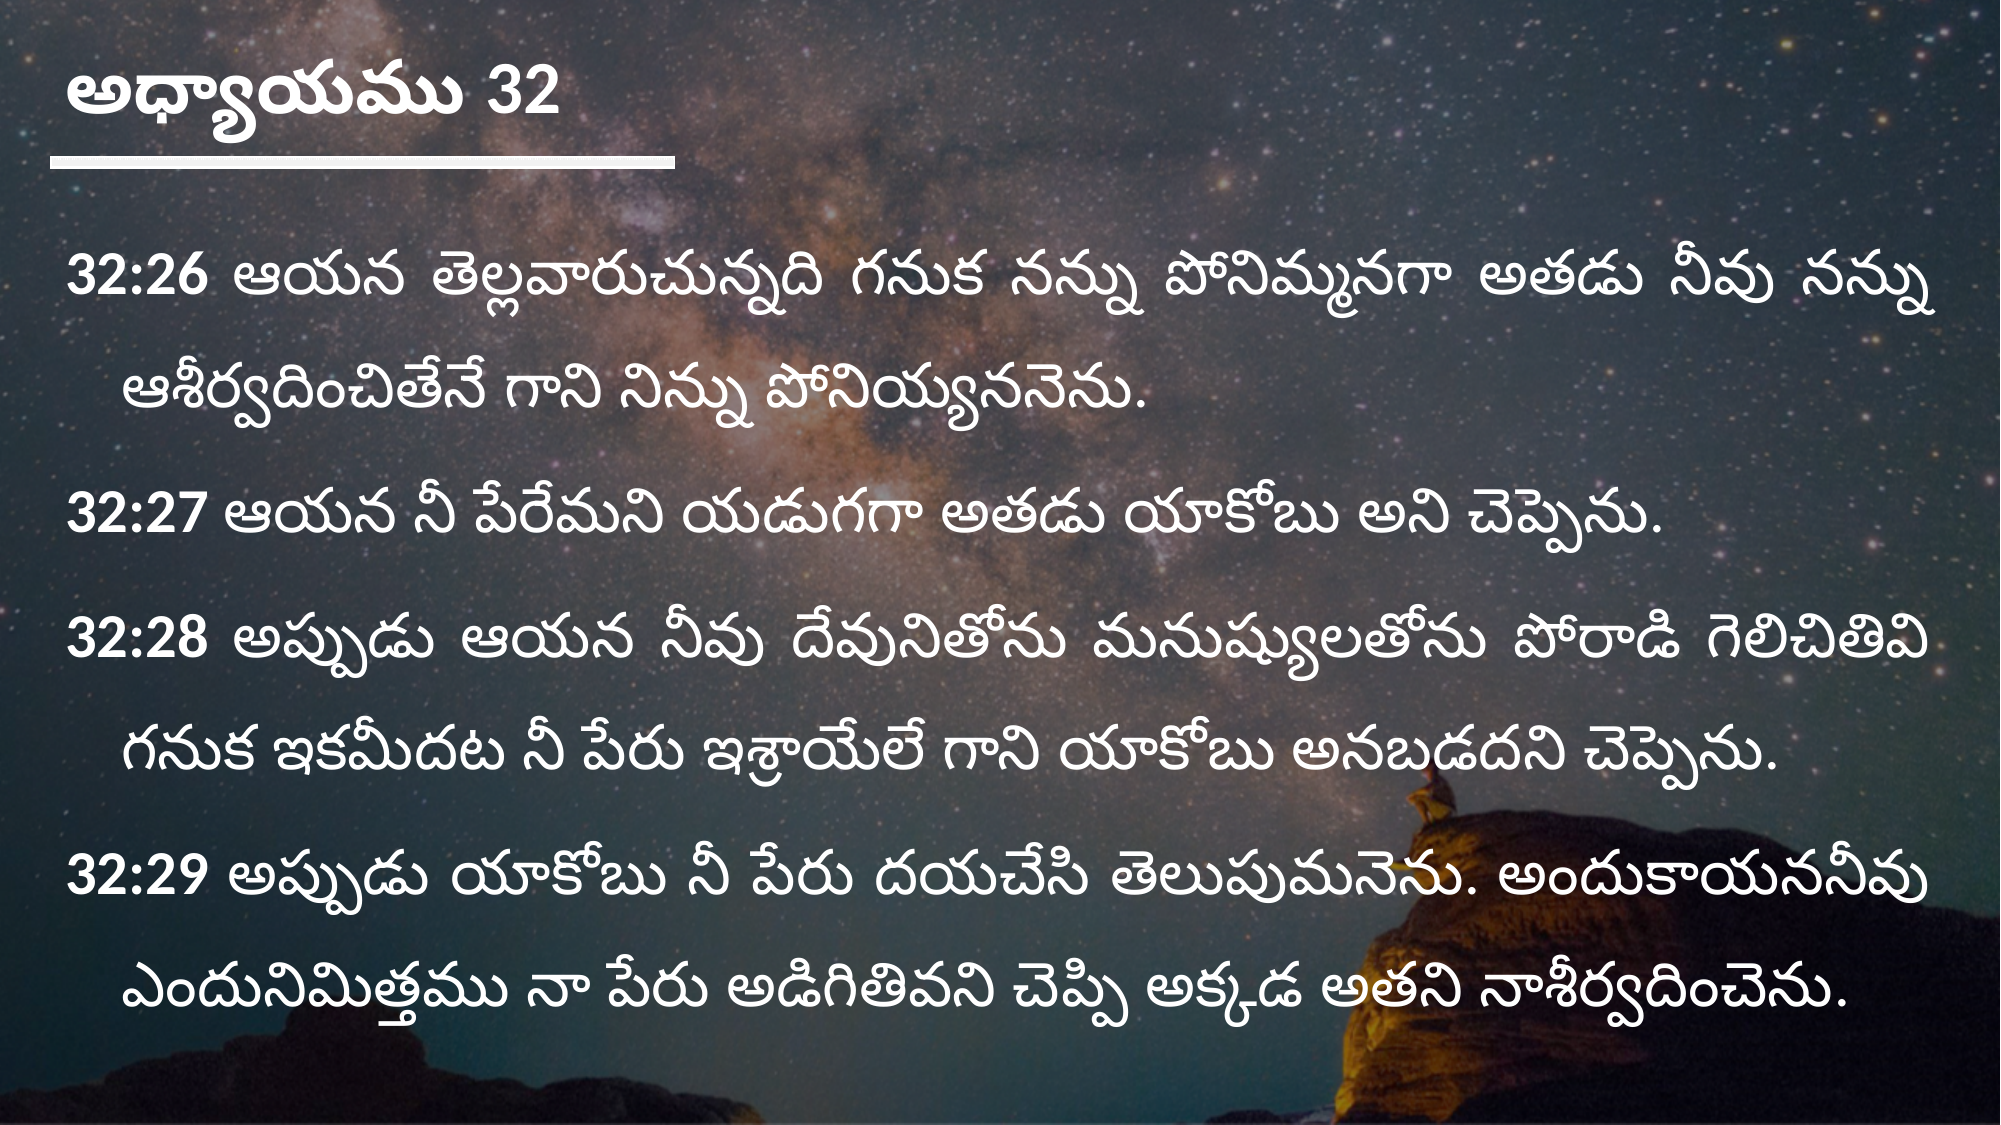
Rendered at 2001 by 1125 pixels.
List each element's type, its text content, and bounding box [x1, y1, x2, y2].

list 32:26 ఆయన తెల్లవారుచున్నది గనుక నన్ను పోనిమ్మనగా అతడు నీవు నన్ను ఆశీర్వదించితేనే గాని నిన్ను పోనియ్యననెను. 32:27 ఆయన నీ పేరేమని యడుగగా అతడు యాకోబు అని చెప్పెను. 32:28 అప్పుడు ఆయన నీవు దేవునితోను మనుష్యులతోను పోరాడి గెలిచితివి గనుక ఇకమీదట నీ పేరు ఇశ్రాయేలే గాని యాకోబు అనబడదని చెప్పెను. 32:29 అప్పుడు యాకోబు నీ పేరు దయచేసి తెలుపుమనెను. అందుకాయననీవు ఎందునిమిత్తము నా పేరు అడిగితివని చెప్పి అక్కడ అతని నాశీర్వదించెను. [50, 187, 1946, 1063]
title అధ్యాయము 32 [50, 0, 1925, 167]
picture [0, 0, 2000, 1125]
